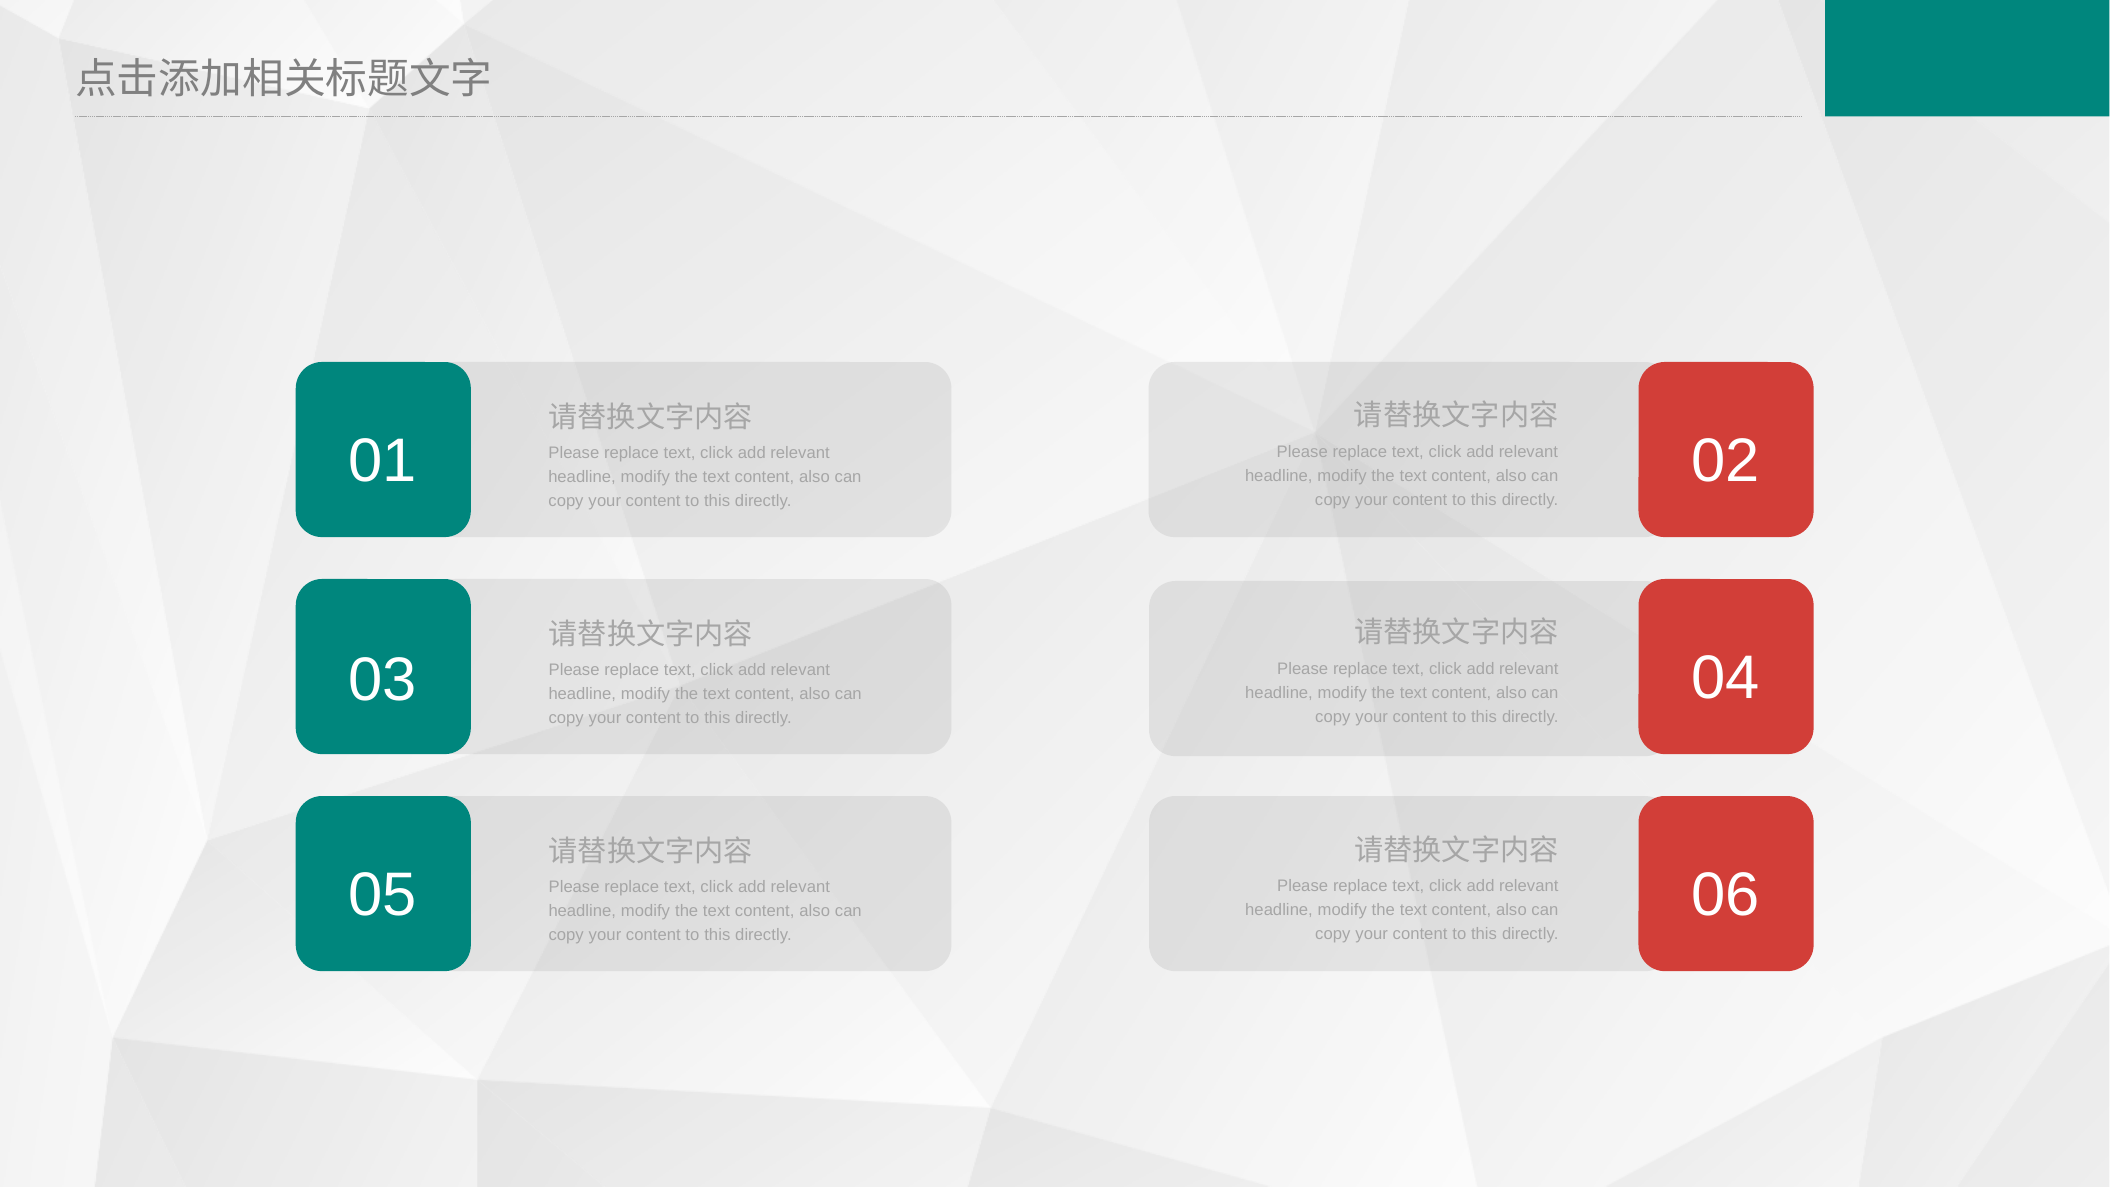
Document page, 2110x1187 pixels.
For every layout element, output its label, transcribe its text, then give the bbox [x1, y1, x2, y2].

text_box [295, 361, 1814, 972]
text_box 点击添加相关标题文字 [59, 44, 563, 107]
picture [0, 0, 2110, 1187]
